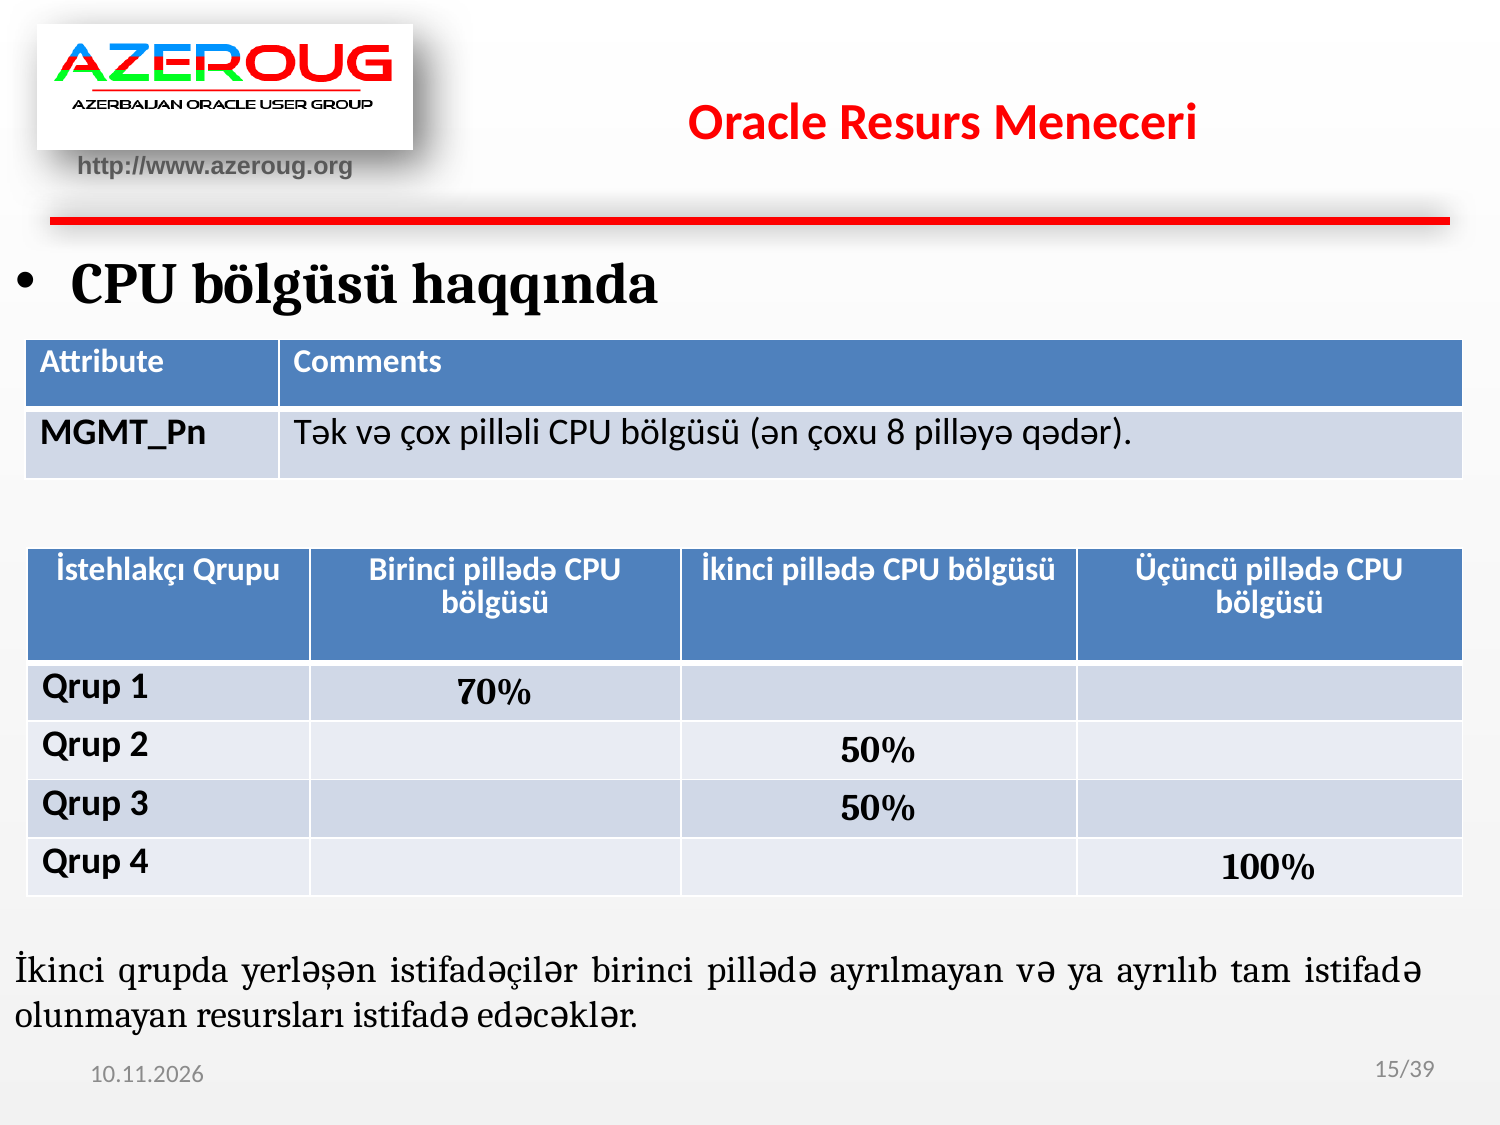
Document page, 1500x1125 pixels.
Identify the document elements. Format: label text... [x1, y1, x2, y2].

table_header Attribute [26, 340, 278, 406]
table_cell MGMT_Pn [26, 412, 278, 478]
table_cell [1078, 666, 1462, 720]
table_cell [1078, 780, 1462, 837]
table_cell [682, 839, 1076, 895]
table_cell Tək və çox pilləli CPU bölgüsü (ən çoxu 8 pilləyə qədər). [280, 412, 1462, 478]
text_box İkinci qrupda yerləşən istifadəçilər birinci pillədə ayrılmayan və ya ayrılıb tam istifadə olunmayan resursları istifadə edəcəklər. [0, 937, 1438, 1043]
text_box CPU bölgüsü haqqında [0, 237, 1500, 1125]
table_cell [1078, 722, 1462, 779]
table_cell 50% [682, 722, 1076, 779]
table_header İkinci pillədə CPU bölgüsü [682, 549, 1076, 660]
table_header Comments [280, 340, 1462, 406]
table_cell 50% [682, 780, 1076, 837]
table_cell [311, 780, 680, 837]
picture [37, 24, 413, 150]
table_cell [311, 839, 680, 895]
table_cell [682, 666, 1076, 720]
title Oracle Resurs Meneceri [487, 49, 1401, 188]
table_cell Qrup 2 [28, 722, 309, 779]
table_cell 70% [311, 666, 680, 720]
table_header Üçüncü pillədə CPU bölgüsü [1078, 549, 1462, 660]
table_header İstehlakçı Qrupu [28, 549, 309, 660]
table_cell [311, 722, 680, 779]
table_cell Qrup 4 [28, 839, 309, 895]
table_header Birinci pillədə CPU bölgüsü [311, 549, 680, 660]
table_cell 100% [1078, 839, 1462, 895]
table_cell Qrup 1 [28, 666, 309, 720]
table_cell Qrup 3 [28, 780, 309, 837]
picture [50, 217, 1450, 225]
